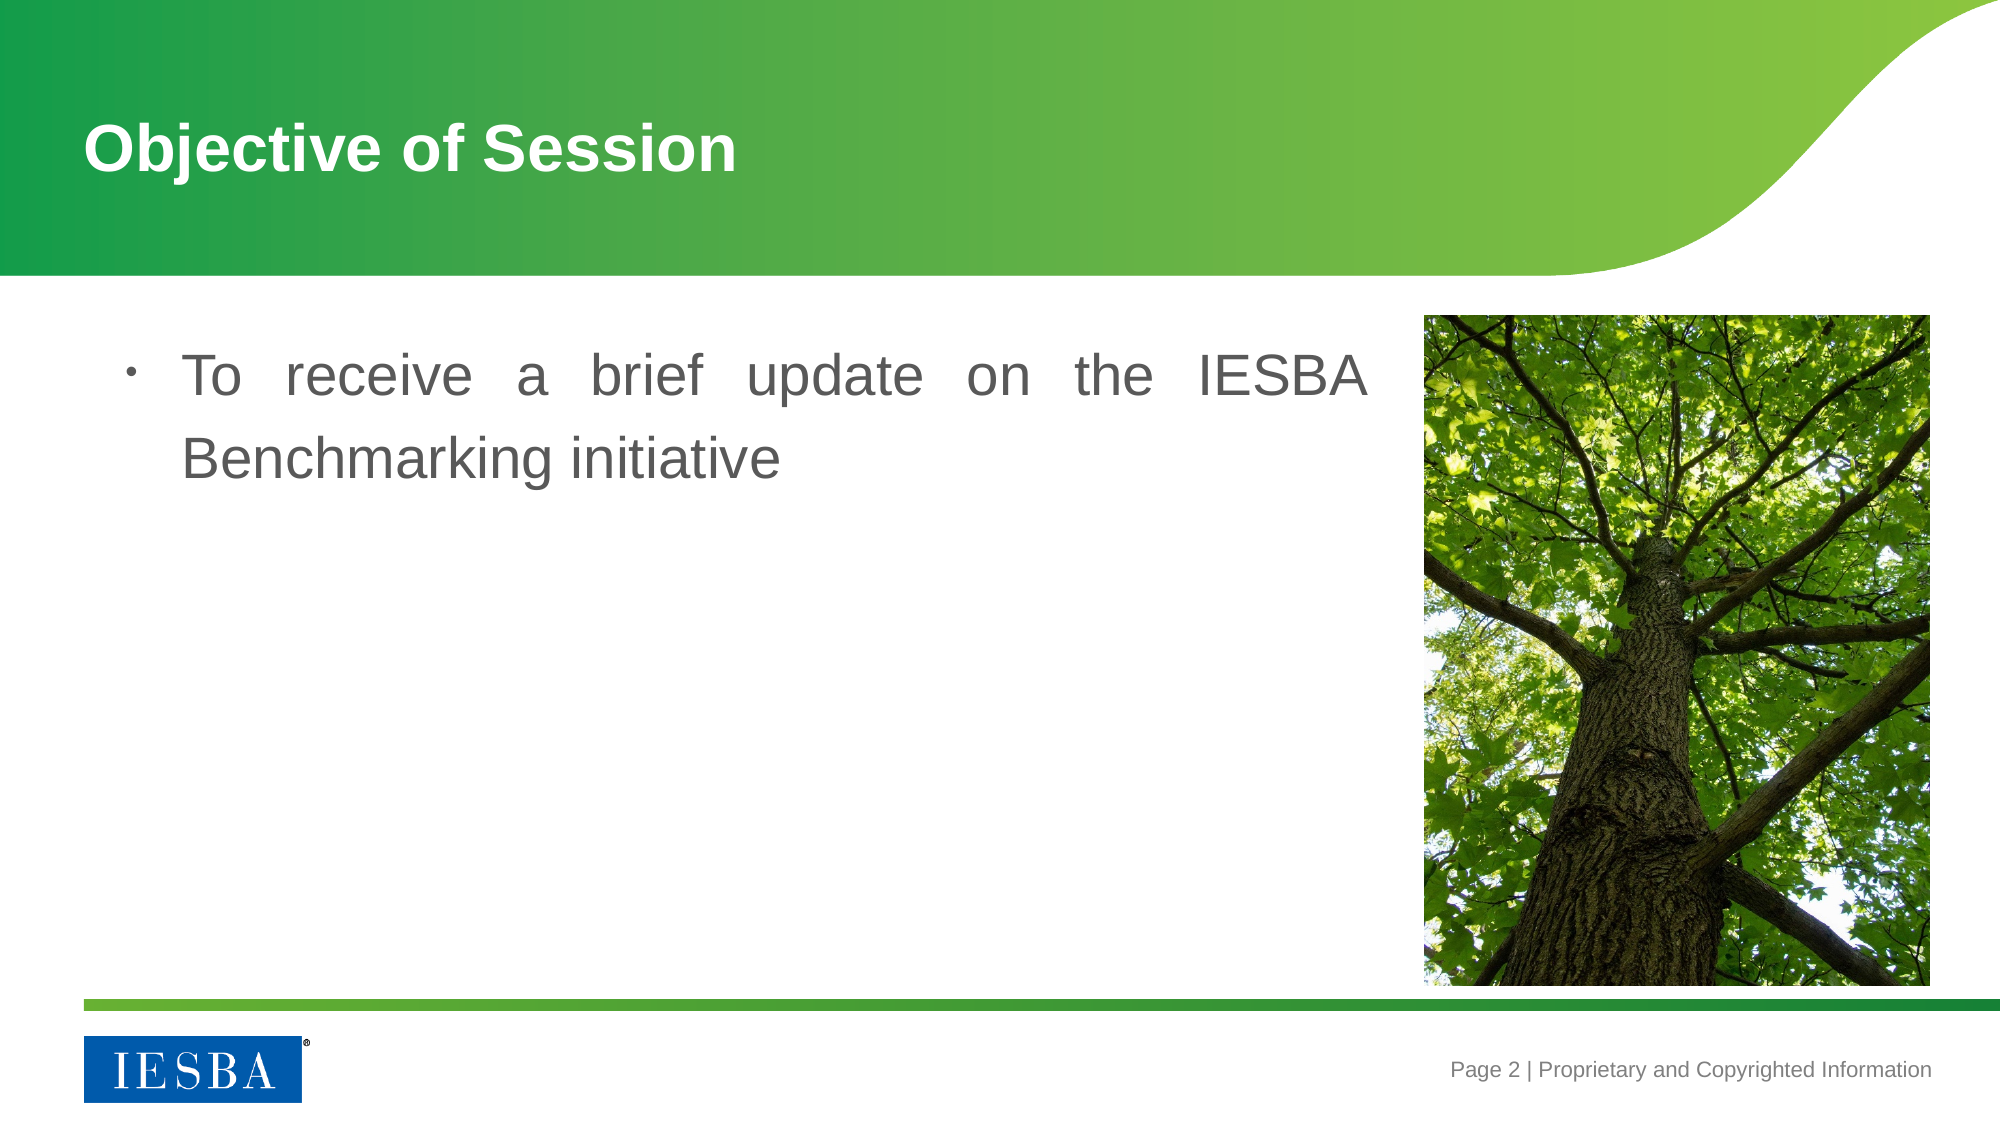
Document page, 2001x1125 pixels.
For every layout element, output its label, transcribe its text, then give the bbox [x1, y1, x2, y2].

text_box To receive a brief update on the IESBA Benchmarking initiative [117, 315, 1375, 973]
picture [0, 0, 2000, 276]
picture [84, 1036, 310, 1103]
title Objective of Session [83, 101, 1734, 189]
picture [1423, 315, 1931, 986]
